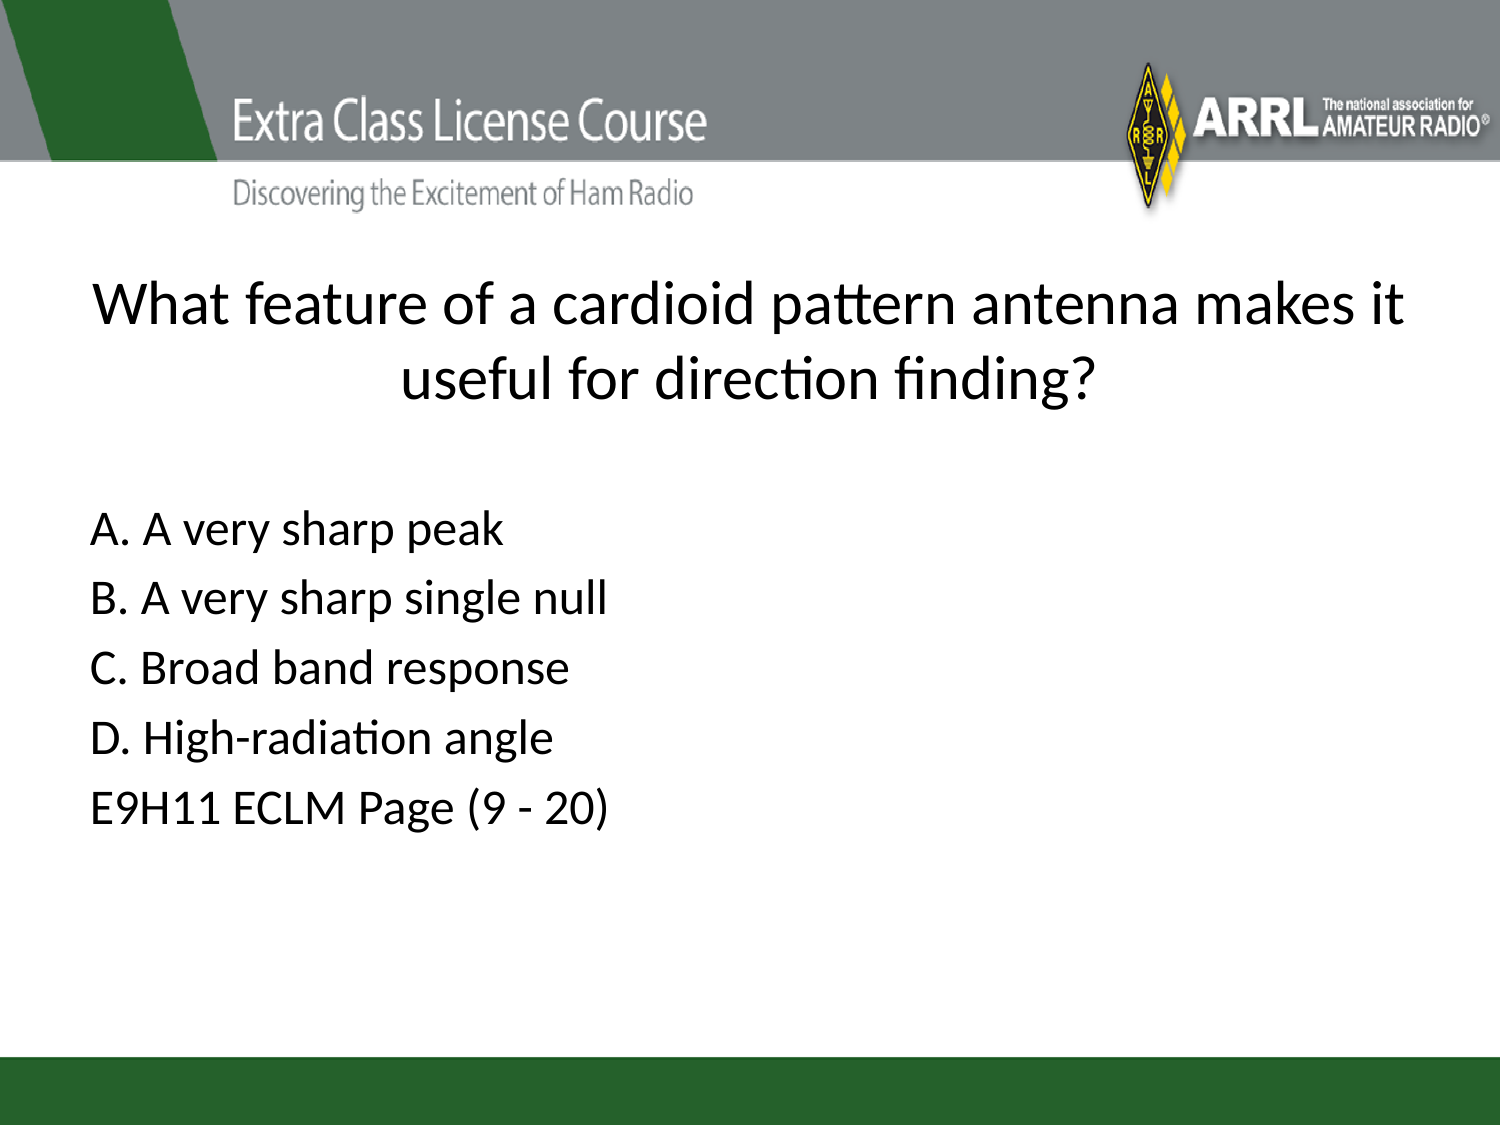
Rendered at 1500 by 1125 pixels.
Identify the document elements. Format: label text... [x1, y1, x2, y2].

picture [0, 0, 1500, 1125]
list A. A very sharp peak B. A very sharp single null C. Broad band response D. High-radiation angle E9H11 ECLM Page (9 - 20) [75, 487, 1425, 1005]
title What feature of a cardioid pattern antenna makes it useful for direction finding? [75, 254, 1425, 435]
